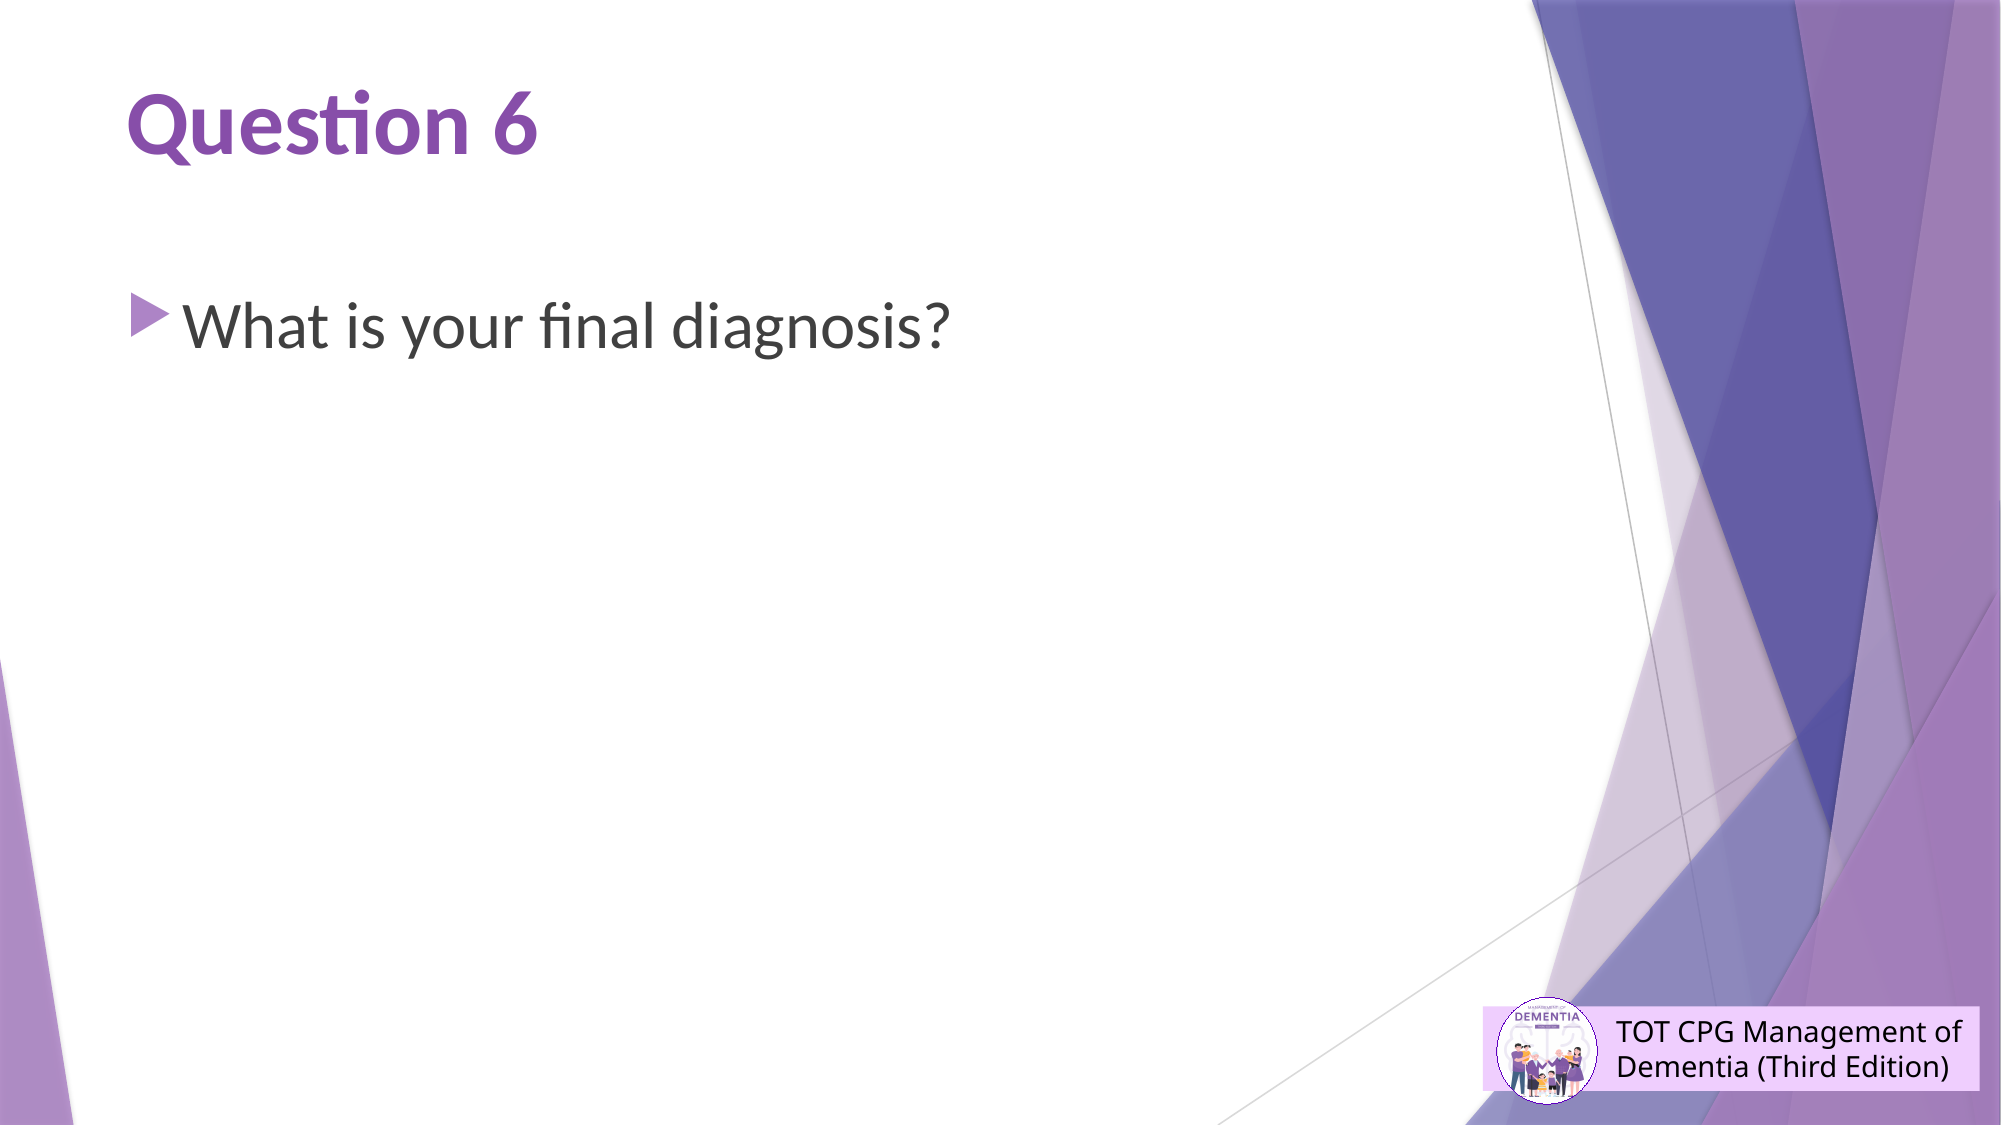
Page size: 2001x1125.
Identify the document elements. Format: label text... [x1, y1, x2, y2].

list What is your final diagnosis? [111, 273, 1647, 1070]
title Question 6 [111, 55, 1522, 265]
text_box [1482, 996, 1981, 1105]
